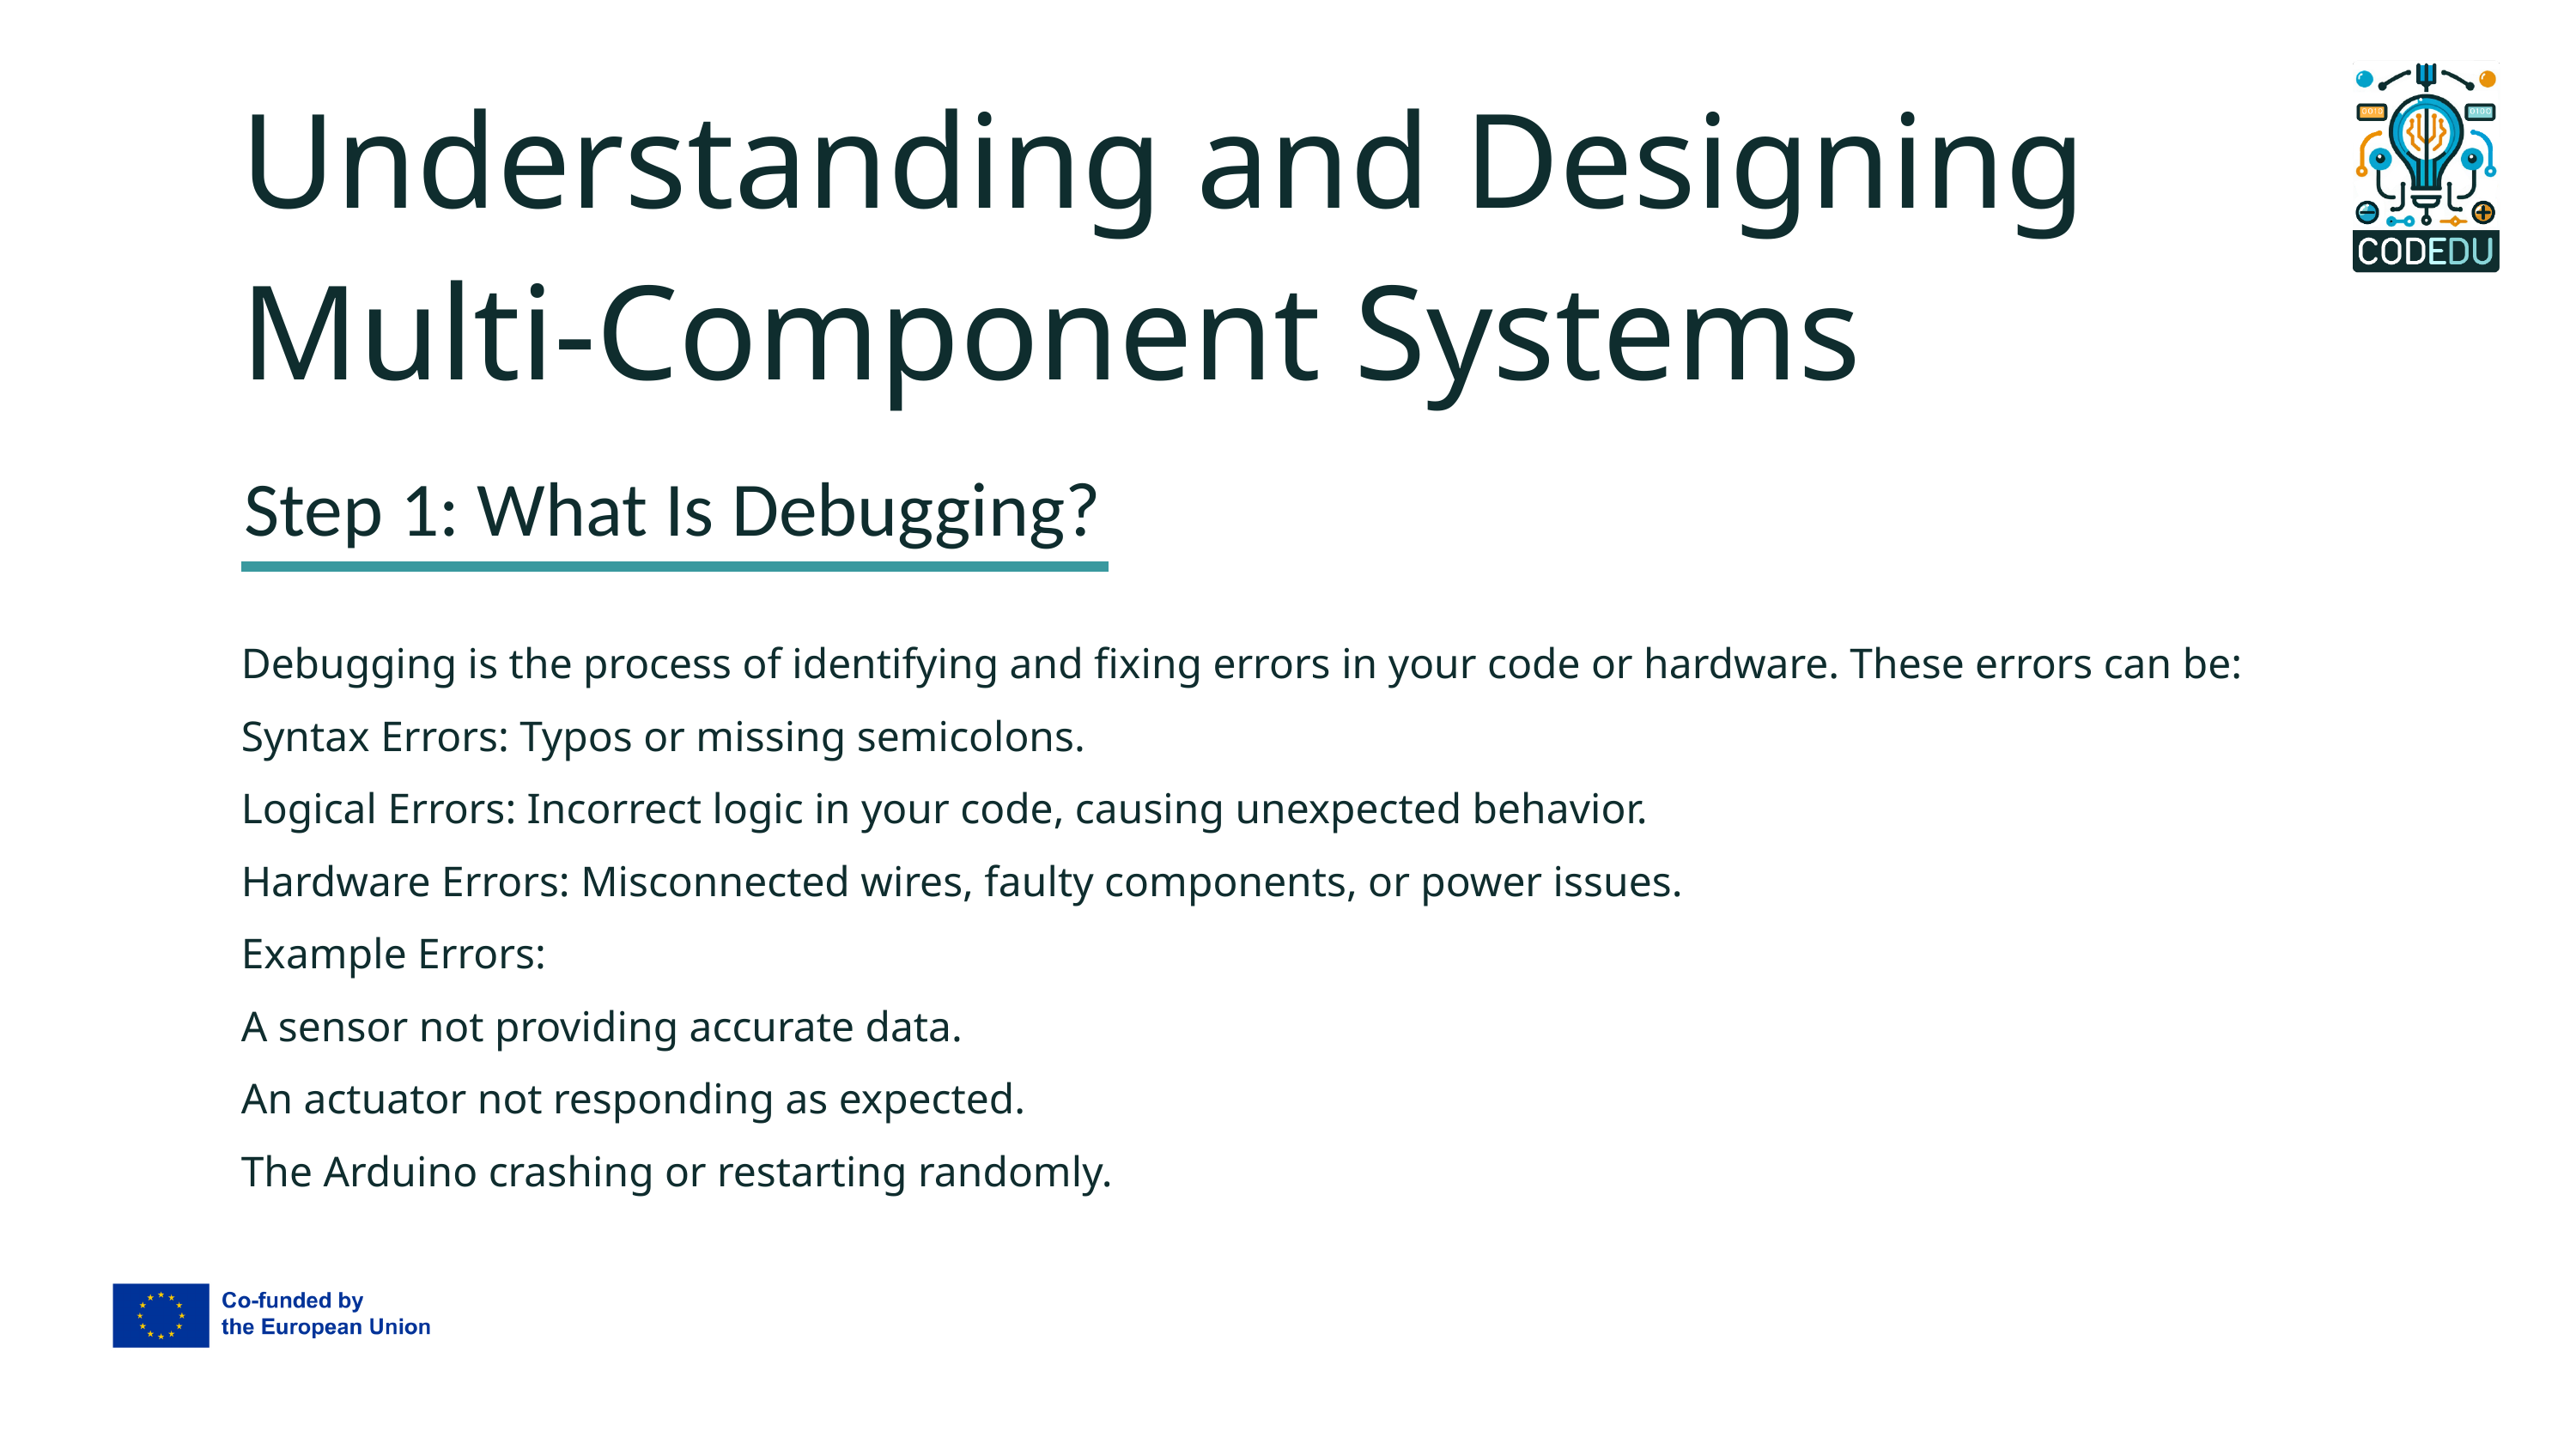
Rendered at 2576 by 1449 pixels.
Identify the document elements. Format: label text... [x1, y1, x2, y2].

text_box Debugging is the process of identifying and fixing errors in your code or hardware. These errors can be: Syntax Errors: Typos or missing semicolons. Logical Errors: Incorrect logic in your code, causing unexpected behavior. Hardware Errors: Misconnected wires, faulty components, or power issues. Example Errors: A sensor not providing accurate data. An actuator not responding as expected. The Arduino crashing or restarting randomly. [240, 615, 2385, 1268]
text_box Step 1: What Is Debugging? [244, 421, 2399, 552]
picture [2221, 0, 2576, 395]
text_box [107, 1278, 443, 1353]
text_box Understanding and Designing Multi-Component Systems [240, 61, 2226, 407]
